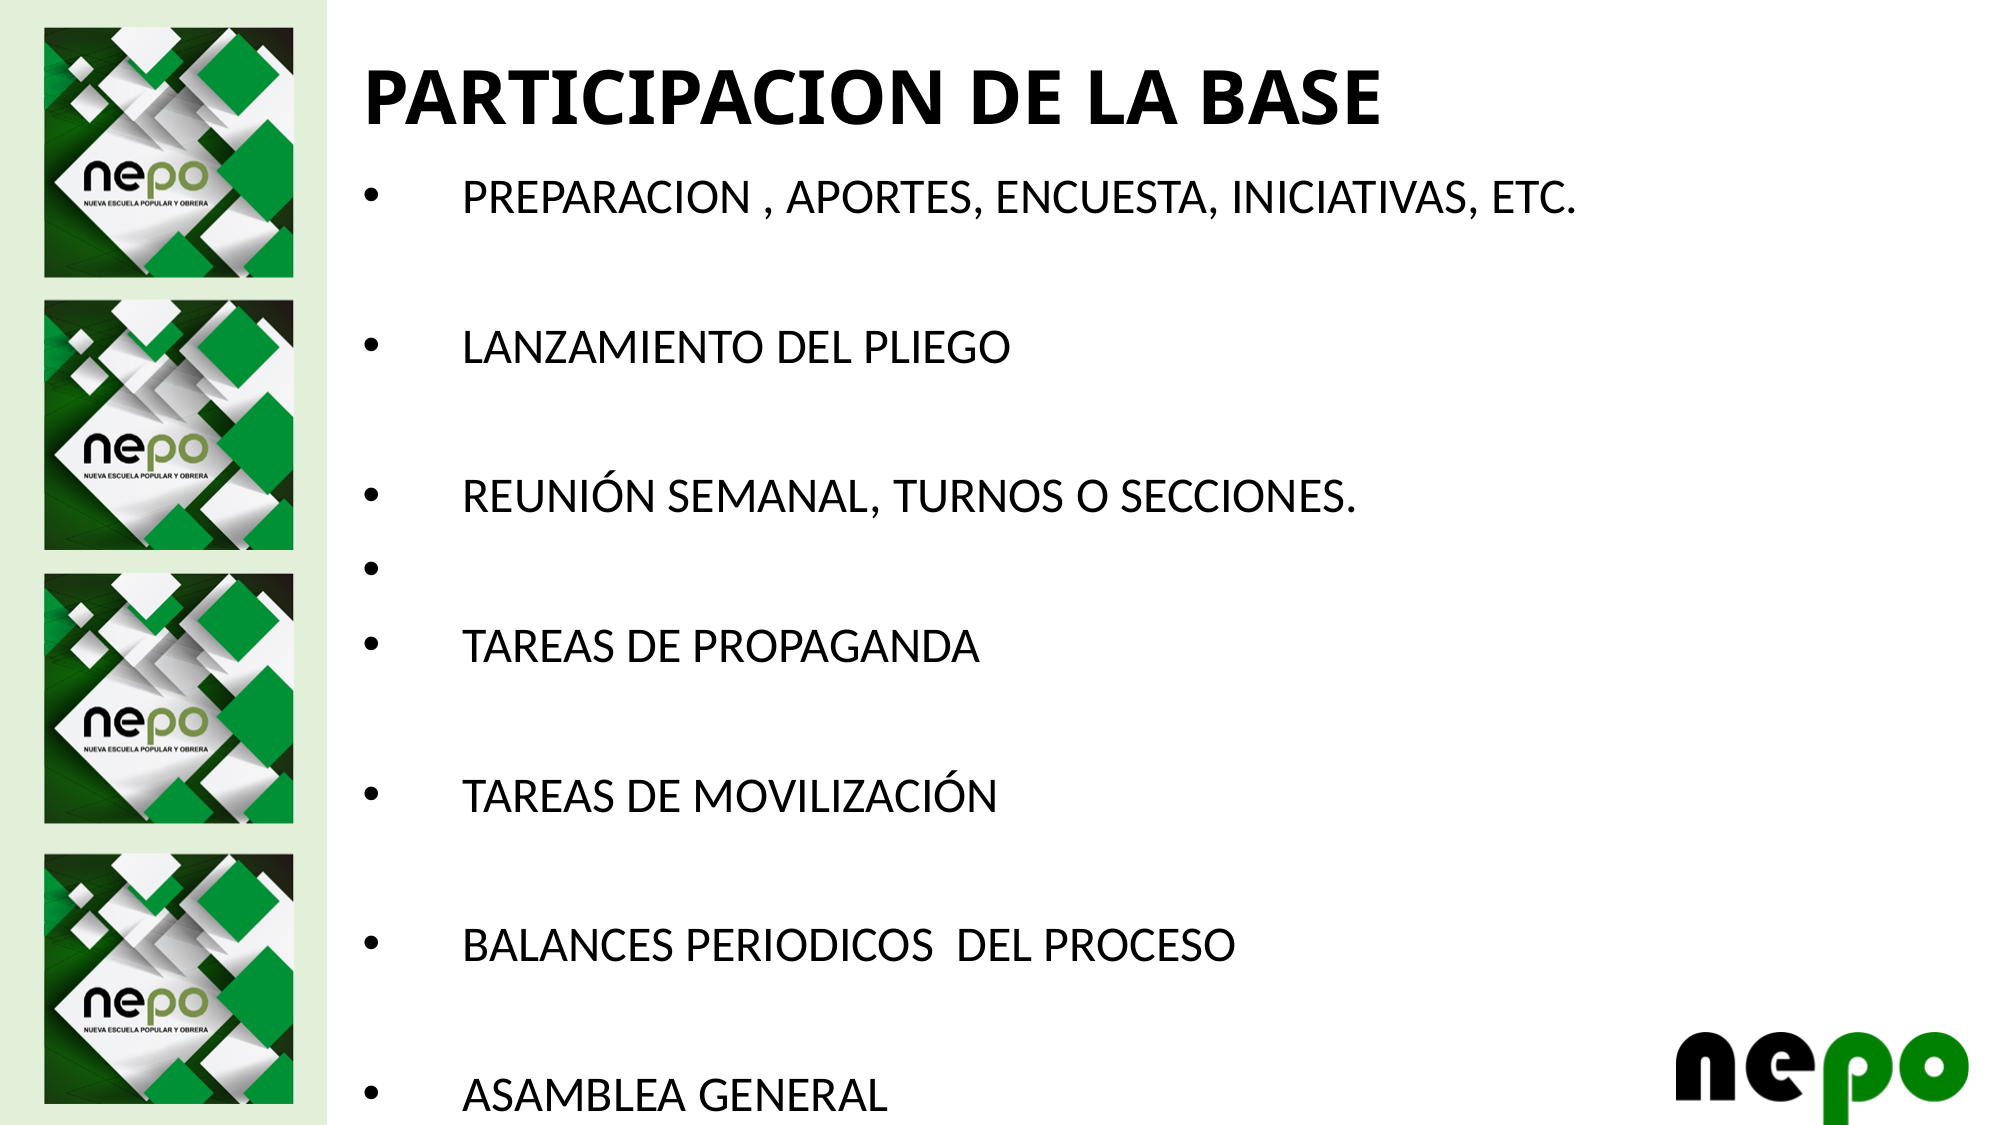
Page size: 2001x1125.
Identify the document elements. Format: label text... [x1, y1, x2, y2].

picture [0, 0, 327, 1125]
list PREPARACION , APORTES, ENCUESTA, INICIATIVAS, ETC. LANZAMIENTO DEL PLIEGO REUNIÓN SEMANAL, TURNOS O SECCIONES. TAREAS DE PROPAGANDA TAREAS DE MOVILIZACIÓN BALANCES PERIODICOS DEL PROCESO ASAMBLEA GENERAL BALANCE FINAL [347, 163, 1964, 1014]
title PARTICIPACION DE LA BASE [347, 52, 1964, 163]
picture [1676, 1032, 1969, 1125]
